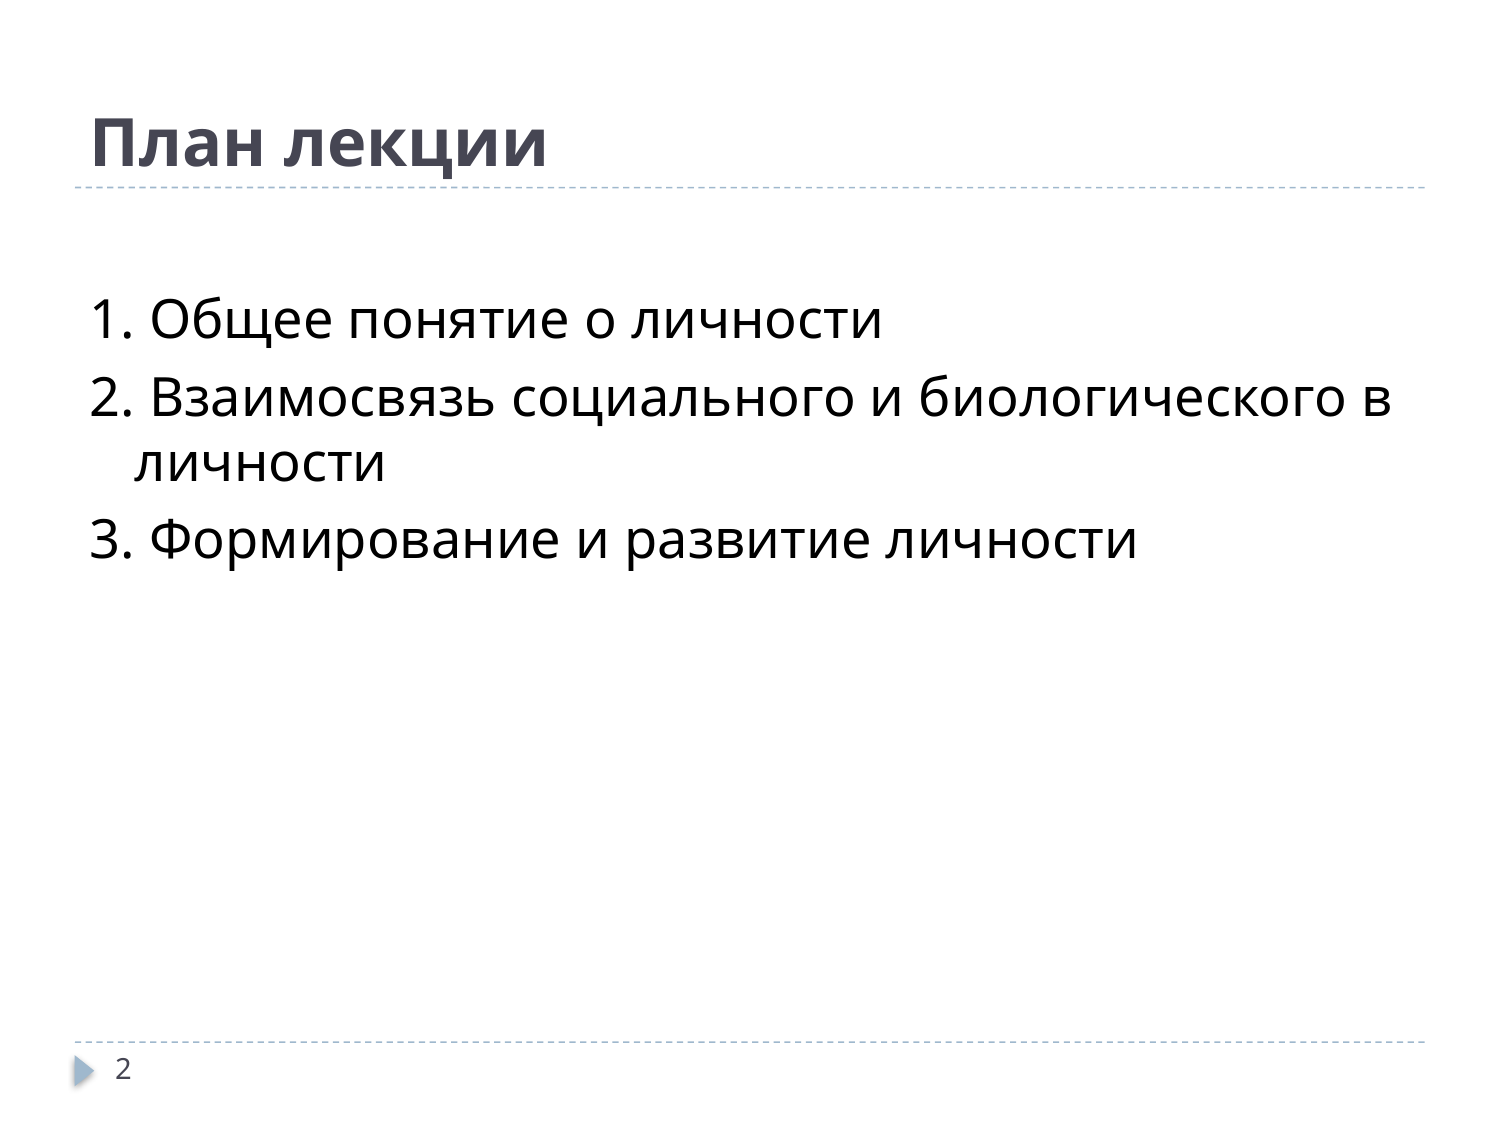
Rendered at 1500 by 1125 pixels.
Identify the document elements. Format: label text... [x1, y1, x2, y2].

title План лекции [75, 24, 1425, 188]
list 1. Общее понятие о личности 2. Взаимосвязь социального и биологического в личности 3. Формирование и развитие личности [75, 200, 1425, 1010]
slide_number 2 [100, 1042, 426, 1103]
